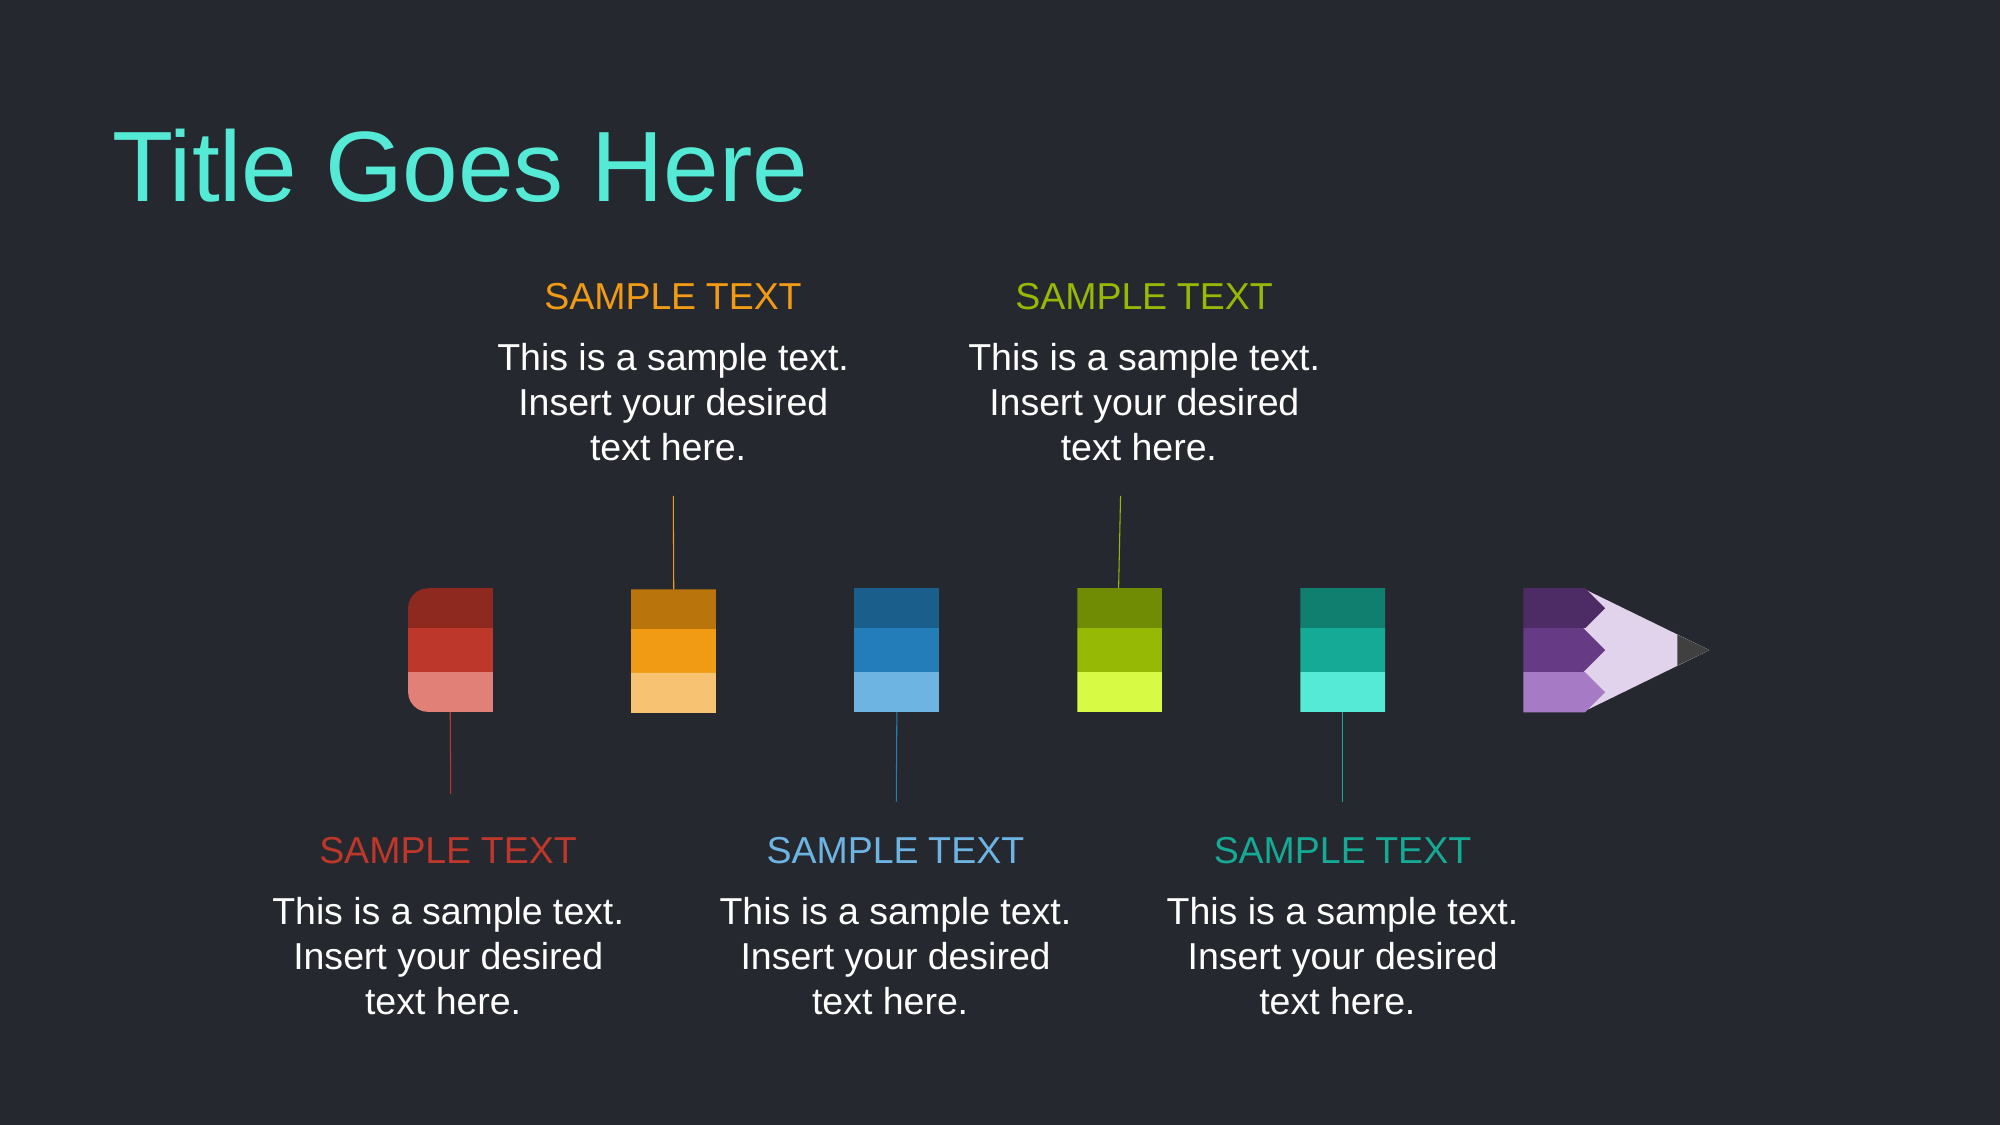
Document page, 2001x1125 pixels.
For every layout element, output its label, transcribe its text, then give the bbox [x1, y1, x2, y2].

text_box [631, 495, 716, 713]
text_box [697, 818, 1094, 1031]
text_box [474, 264, 872, 477]
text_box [1523, 588, 1710, 713]
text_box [1144, 818, 1542, 1031]
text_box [408, 588, 493, 794]
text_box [249, 818, 647, 1031]
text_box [854, 588, 939, 802]
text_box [945, 264, 1343, 477]
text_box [1300, 588, 1386, 802]
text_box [1077, 495, 1163, 712]
text_box Title Goes Here [97, 56, 975, 266]
